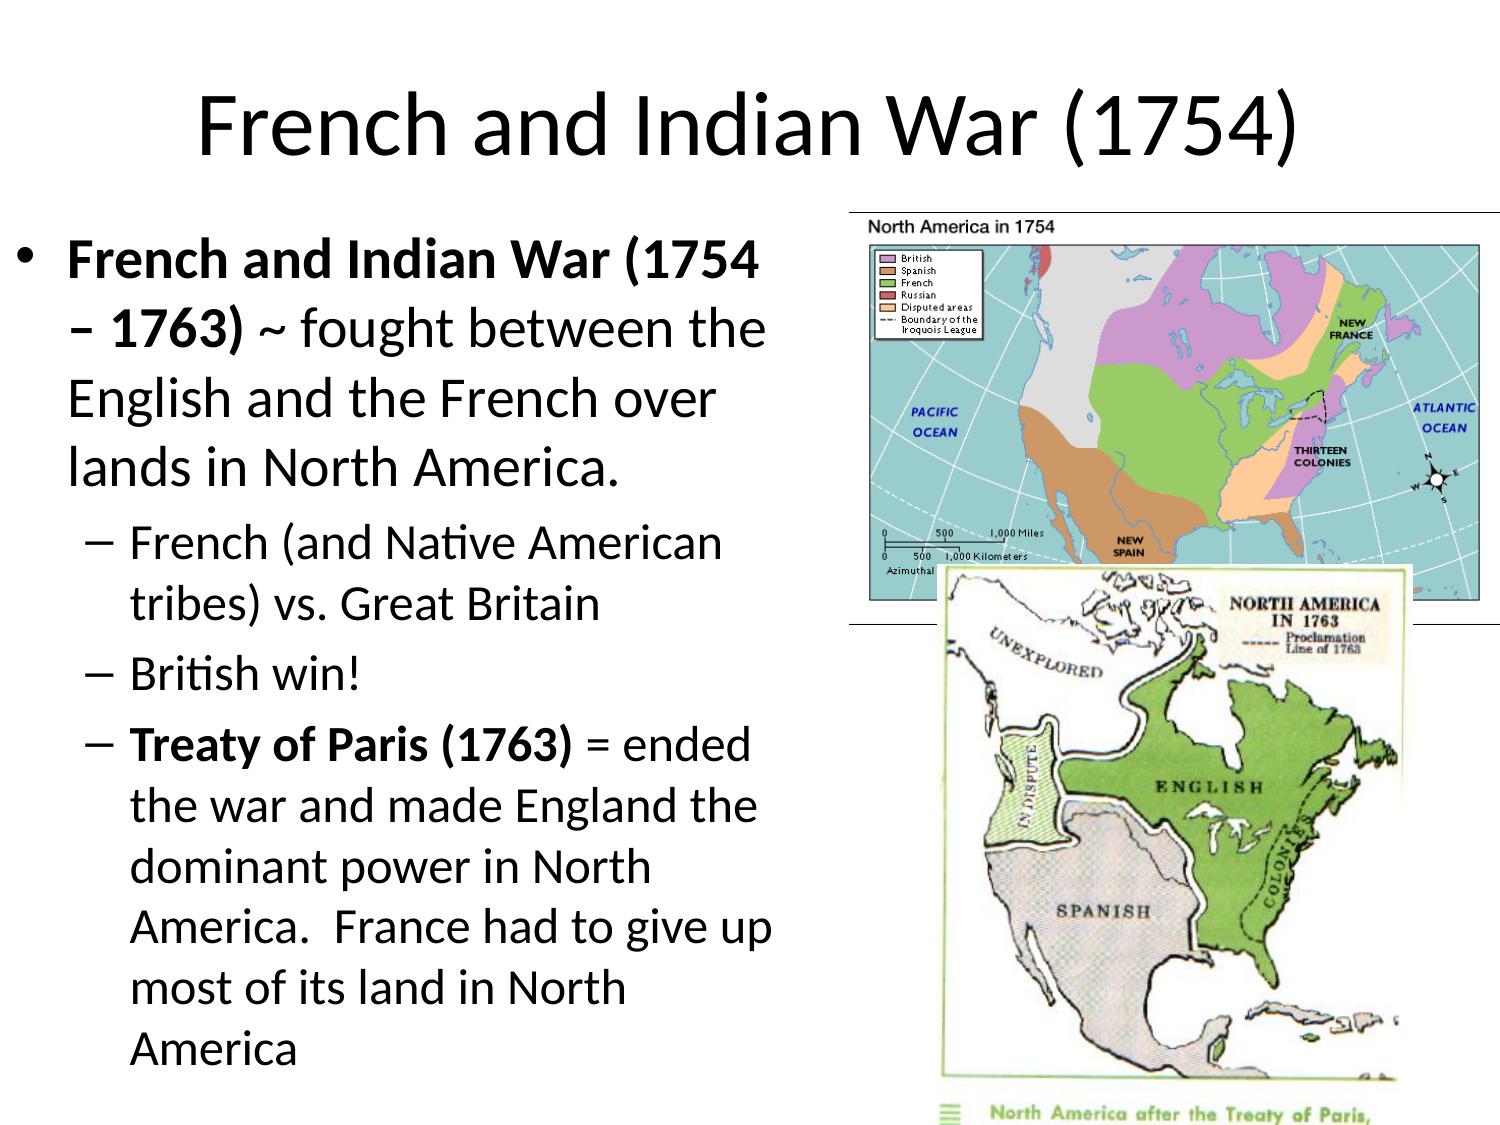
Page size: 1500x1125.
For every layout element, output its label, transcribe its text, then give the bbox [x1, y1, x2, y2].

list French and Indian War (1754 – 1763) ~ fought between the English and the French over lands in North America. French (and Native American tribes) vs. Great Britain British win! Treaty of Paris (1763) = ended the war and made England the dominant power in North America. France had to give up most of its land in North America [0, 212, 813, 1088]
title French and Indian War (1754) [75, 24, 1425, 213]
picture [849, 212, 1500, 1125]
